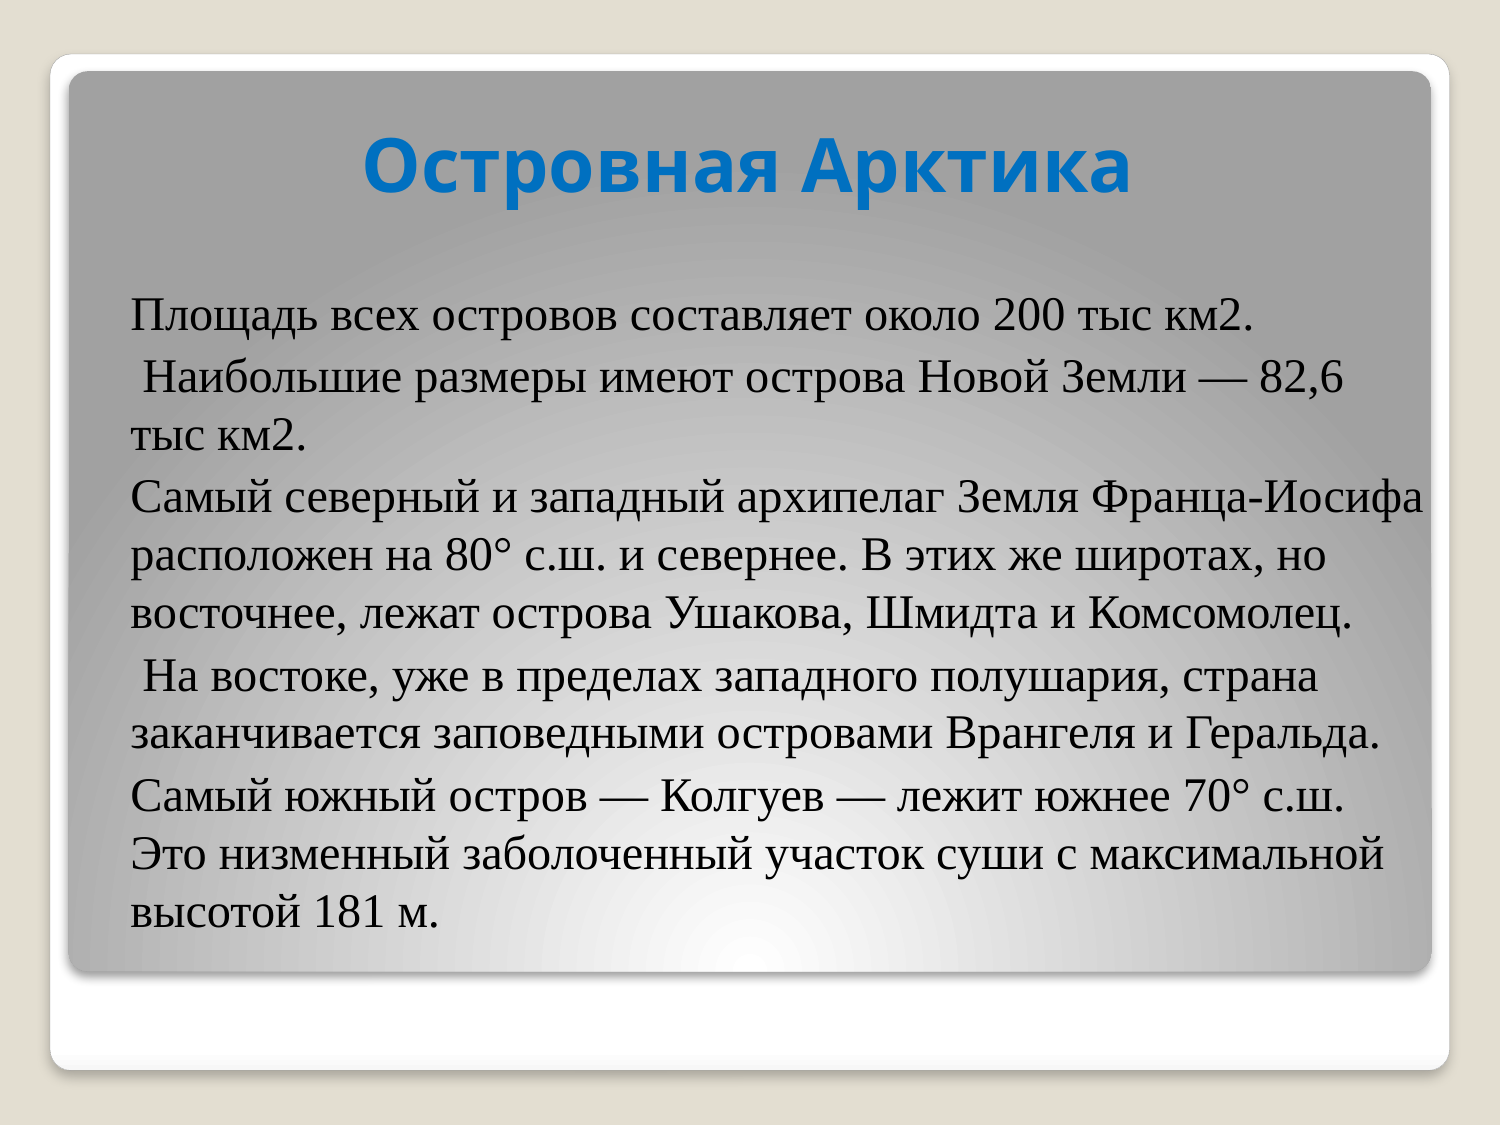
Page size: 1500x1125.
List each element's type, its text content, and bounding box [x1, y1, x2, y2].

title Островная Арктика [76, 42, 1420, 216]
list Площадь всех островов составляет около 200 тыс км2. Наибольшие размеры имеют острова Новой Земли — 82,6 тыс км2. Самый северный и западный архипелаг Земля Франца-Иосифа расположен на 80° с.ш. и севернее. В этих же широтах, но восточнее, лежат острова Ушакова, Шмидта и Комсомолец. На востоке, уже в пределах западного полушария, страна заканчивается заповедными островами Врангеля и Геральда. Самый южный остров — Колгуев — лежит южнее 70° с.ш. Это низменный заболоченный участок суши с максимальной высотой 181 м. [100, 267, 1443, 955]
